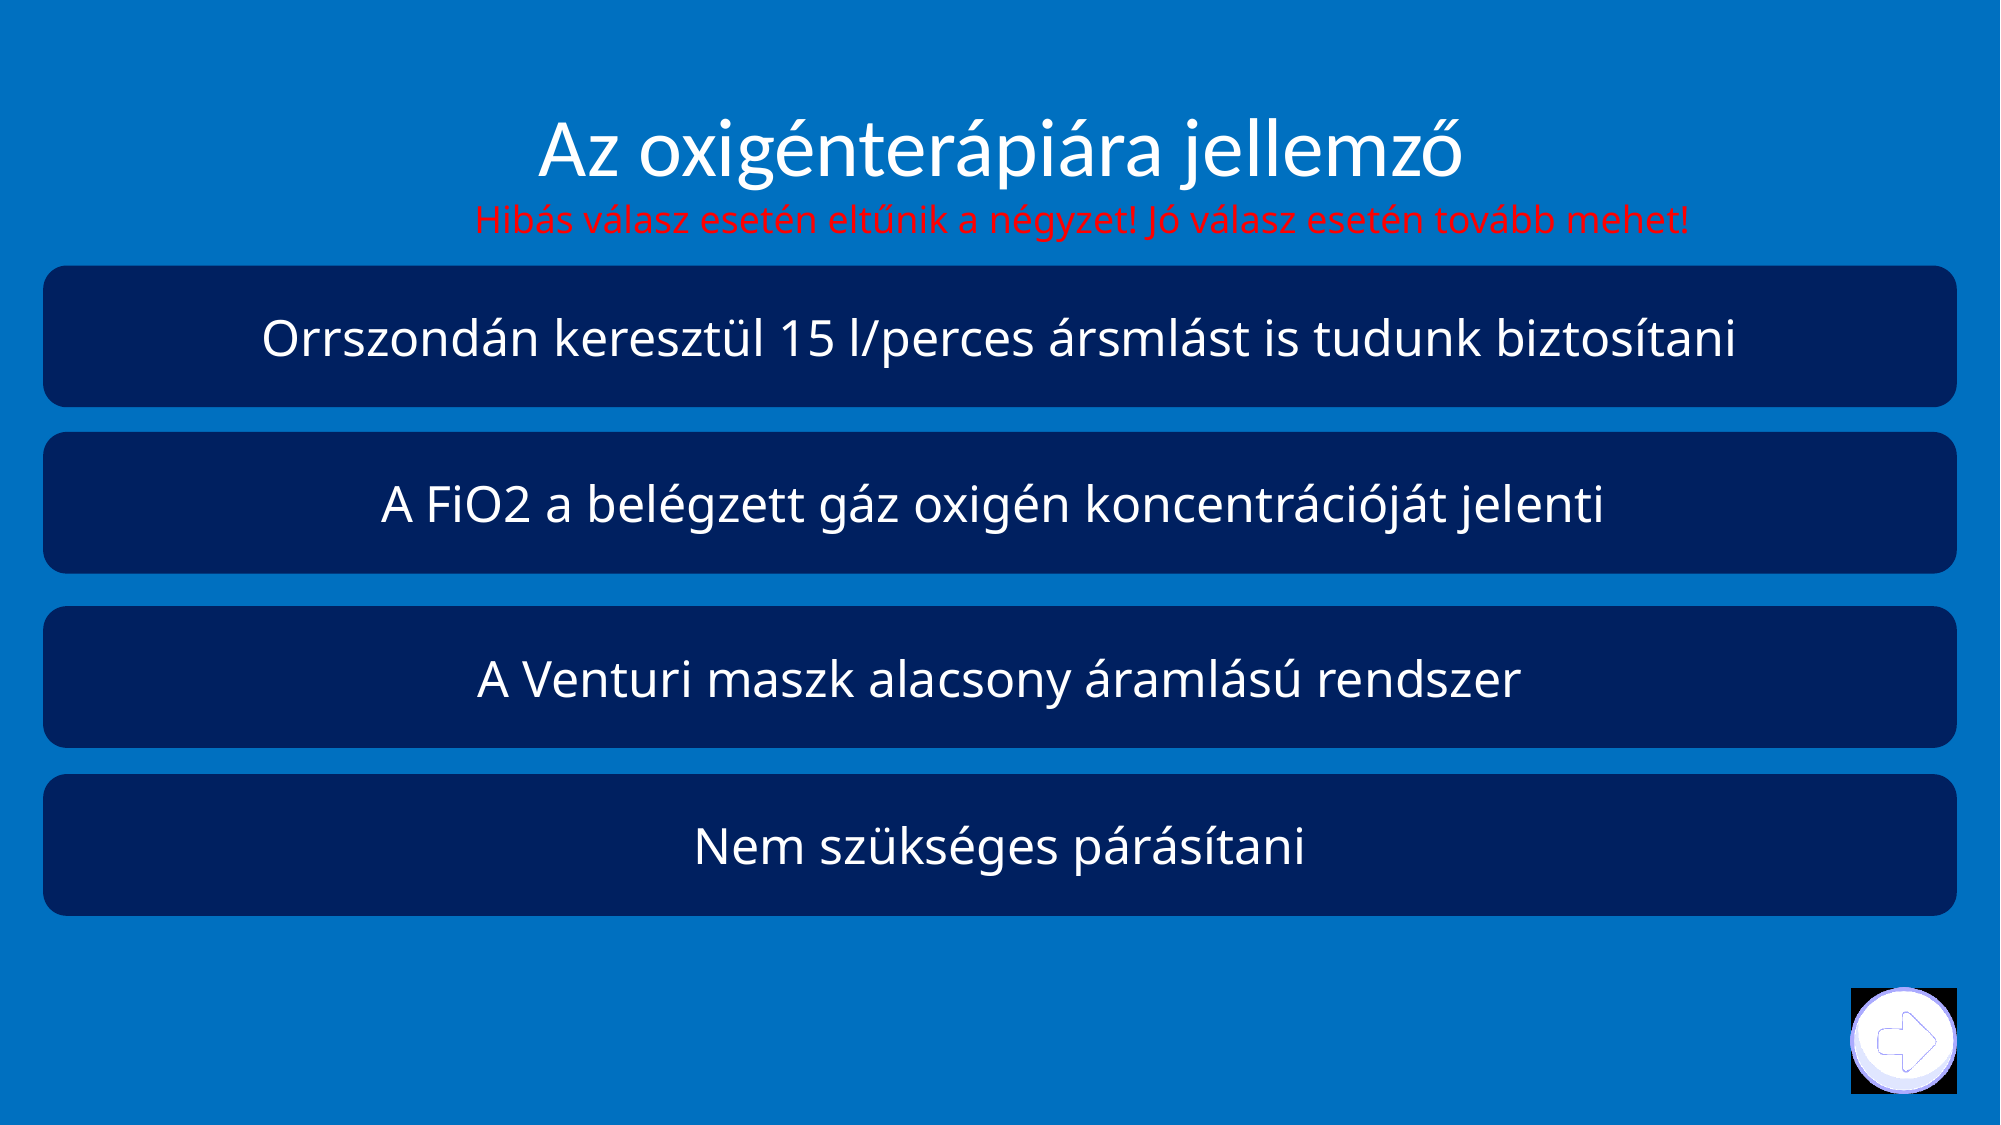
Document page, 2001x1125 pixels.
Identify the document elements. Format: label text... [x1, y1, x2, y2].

text_box Az oxigénterápiára jellemző [48, 65, 1957, 220]
text_box A Venturi maszk alacsony áramlású rendszer [43, 606, 1957, 748]
text_box A FiO2 a belégzett gáz oxigén koncentrációját jelenti [43, 431, 1957, 574]
text_box Orrszondán keresztül 15 l/perces ársmlást is tudunk biztosítani [43, 265, 1957, 408]
text_box Hibás válasz esetén eltűnik a négyzet! Jó válasz esetén tovább mehet! [459, 188, 1833, 249]
text_box Nem szükséges párásítani [43, 774, 1957, 916]
picture [1850, 987, 1957, 1095]
